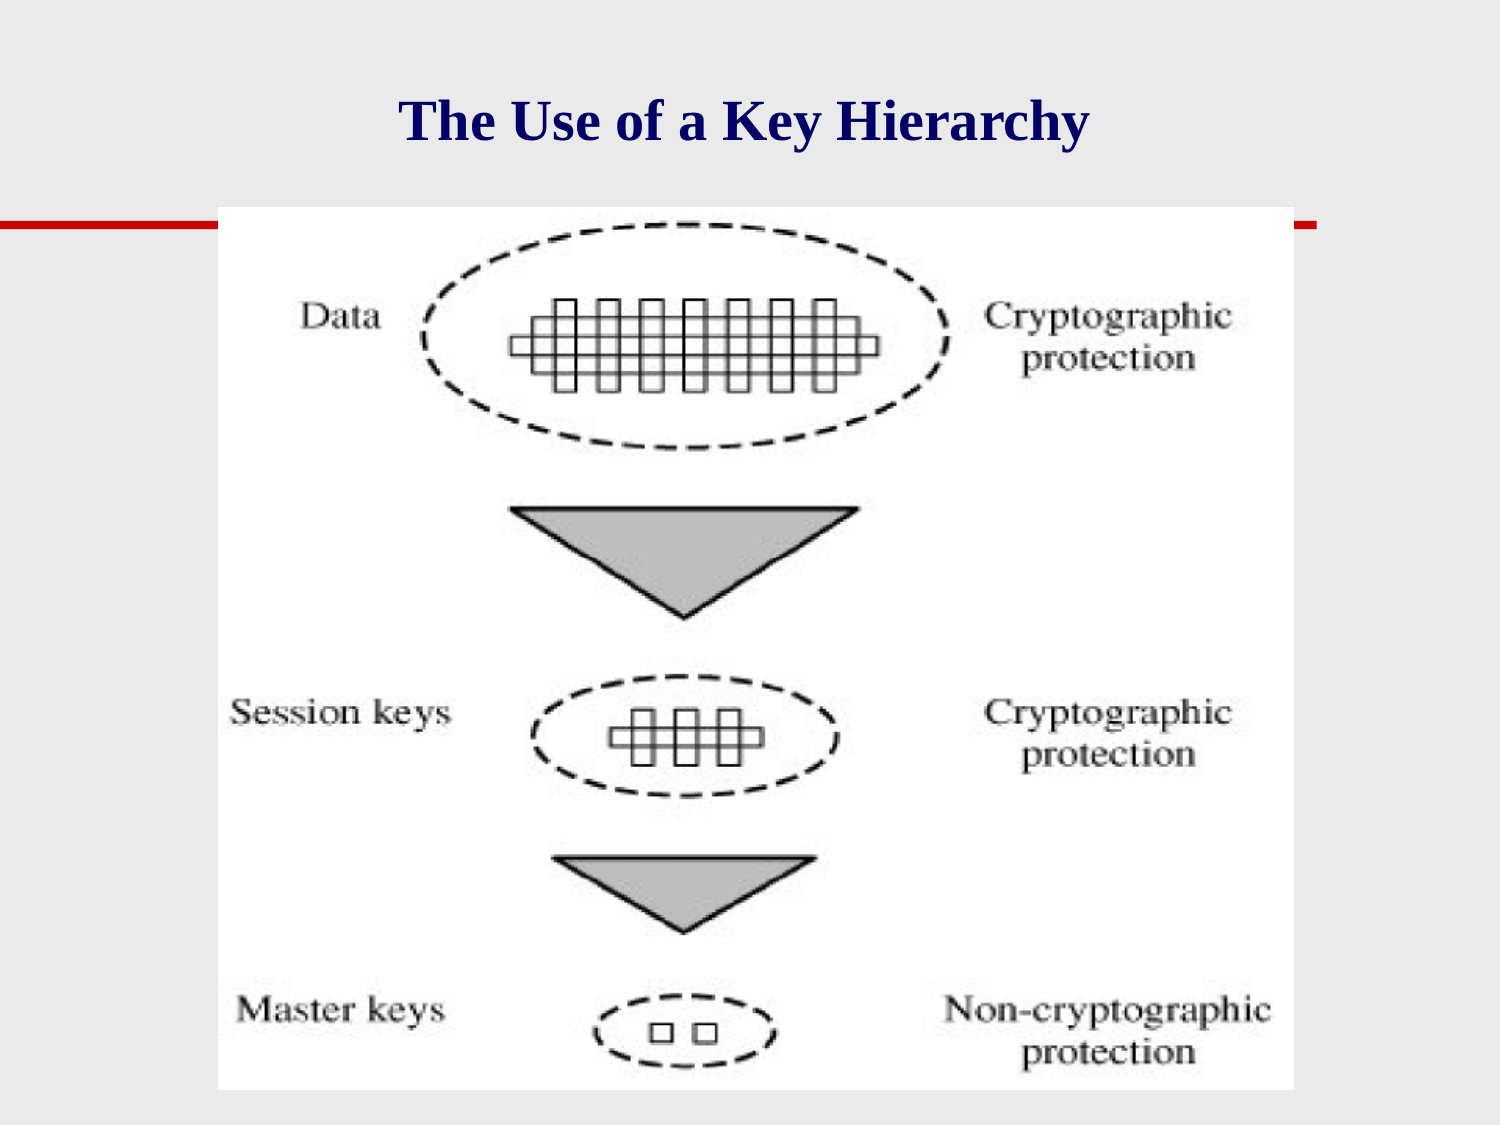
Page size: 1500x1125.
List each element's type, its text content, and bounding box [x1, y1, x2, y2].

text_box The Use of a Key Hierarchy [384, 75, 1107, 160]
picture [218, 207, 1294, 1090]
